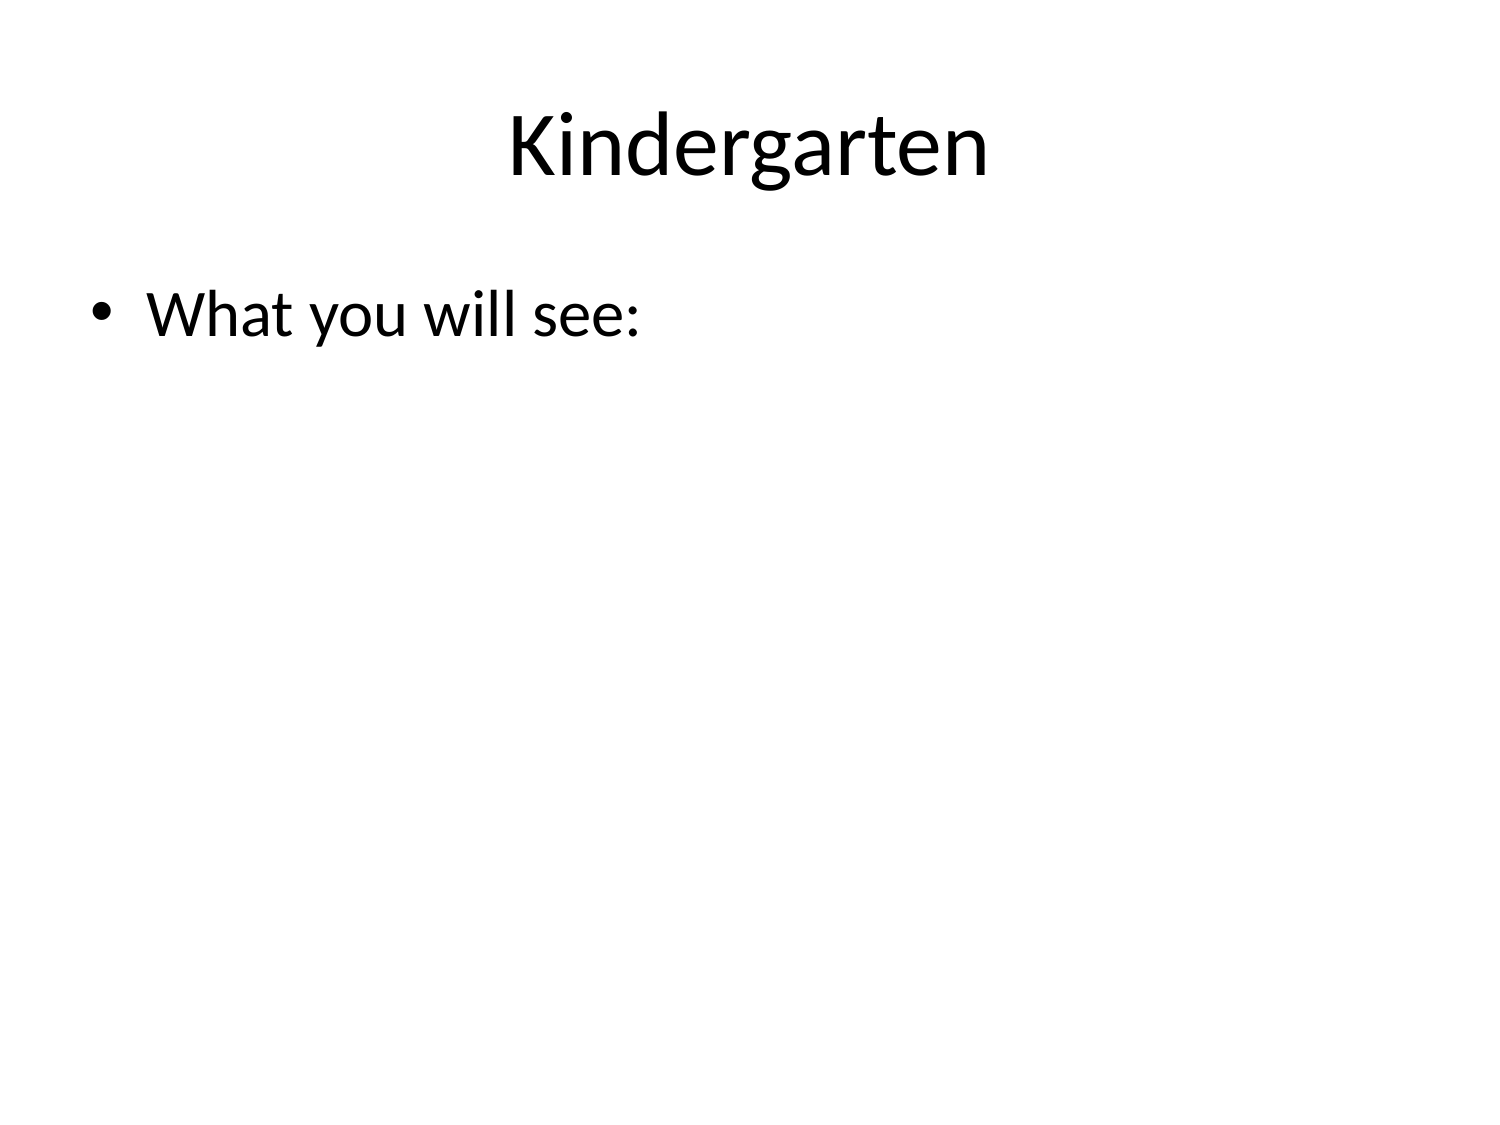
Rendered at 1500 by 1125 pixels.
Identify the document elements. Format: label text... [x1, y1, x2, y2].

title Kindergarten [74, 44, 1426, 233]
list What you will see: [74, 262, 1426, 1006]
